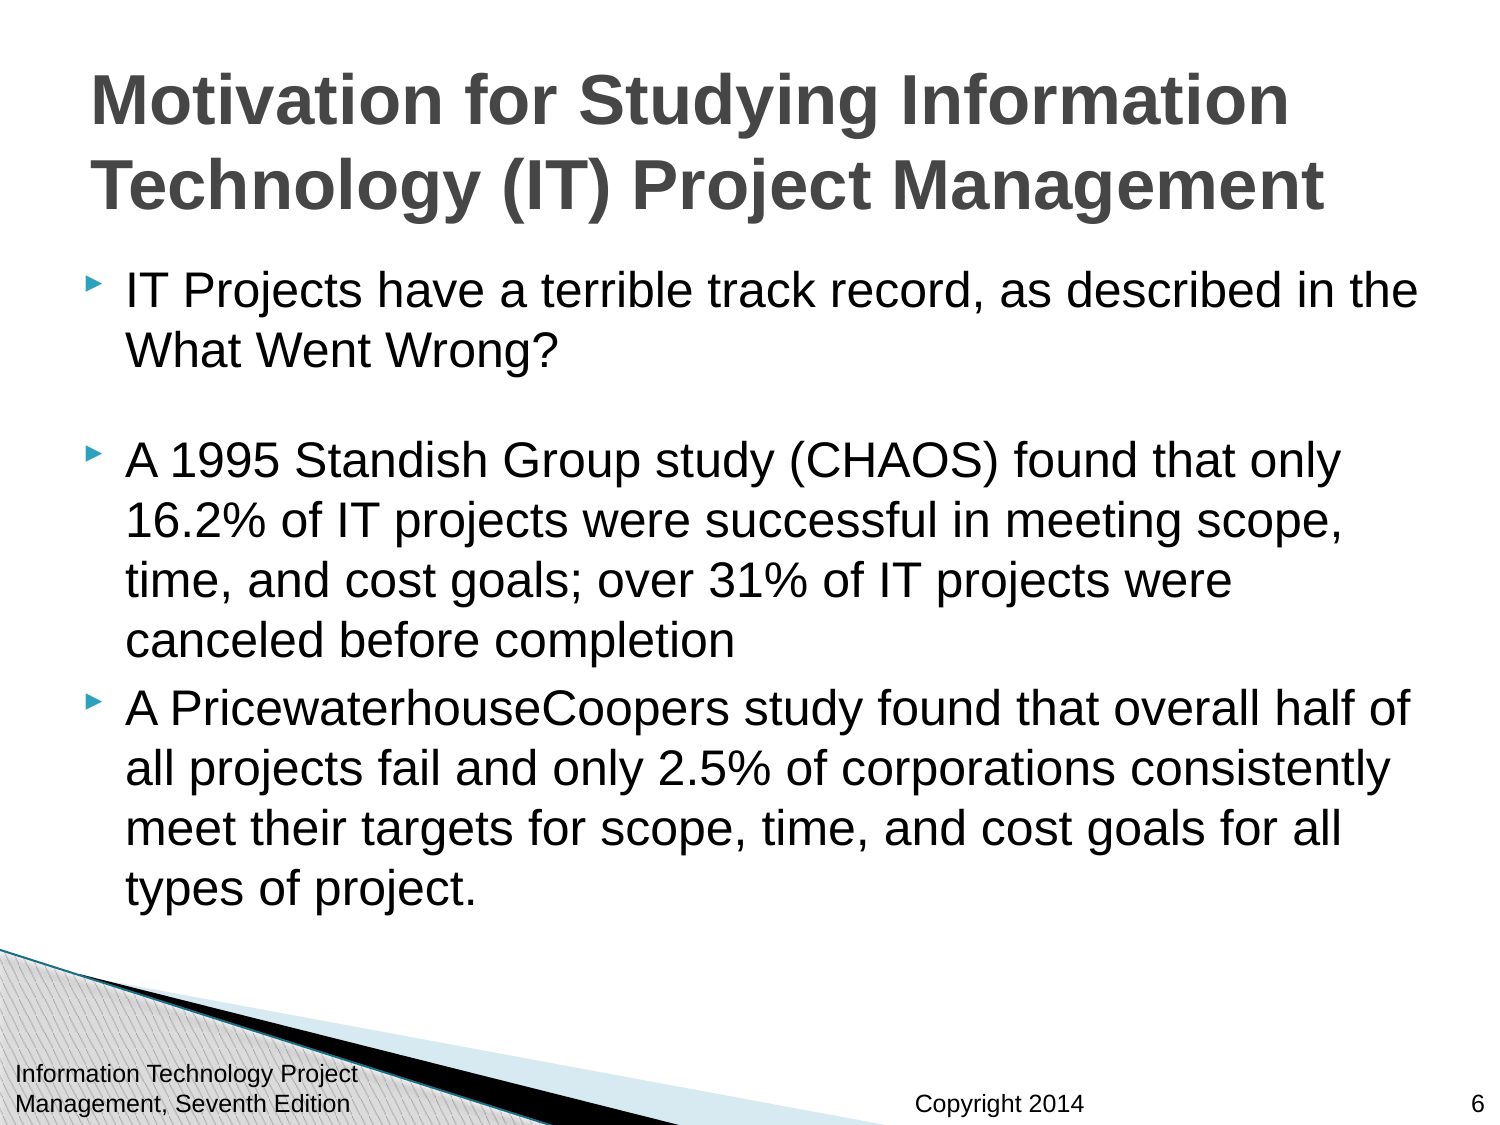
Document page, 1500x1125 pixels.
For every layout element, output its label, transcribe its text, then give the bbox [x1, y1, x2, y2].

title Motivation for Studying Information Technology (IT) Project Management [75, 45, 1475, 233]
slide_number 6 [1408, 1065, 1500, 1125]
footer Information Technology Project Management, Seventh Edition [0, 1065, 425, 1125]
list IT Projects have a terrible track record, as described in the What Went Wrong? A 1995 Standish Group study (CHAOS) found that only 16.2% of IT projects were successful in meeting scope, time, and cost goals; over 31% of IT projects were canceled before completion A PricewaterhouseCoopers study found that overall half of all projects fail and only 2.5% of corporations consistently meet their targets for scope, time, and cost goals for all types of project. [49, 249, 1451, 949]
